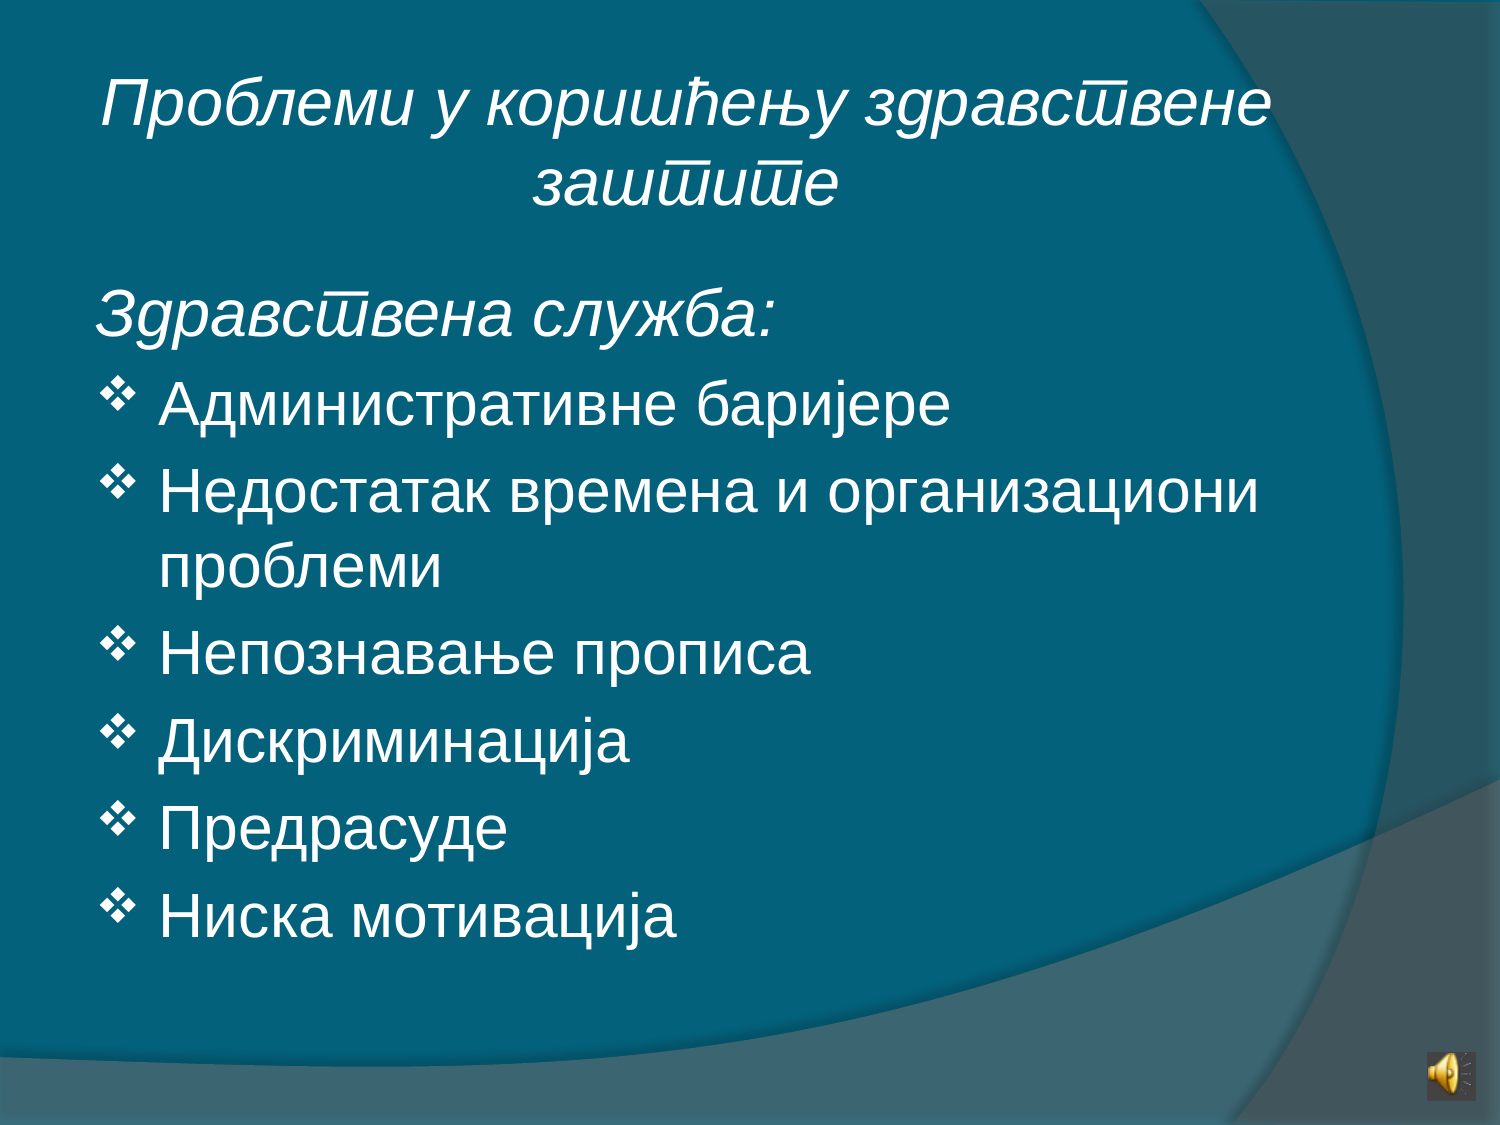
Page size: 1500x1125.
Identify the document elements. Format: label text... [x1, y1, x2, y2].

title Проблеми у коришћењу здравствене заштите [75, 45, 1300, 233]
list Здравствена служба: Административне баријере Недостатак времена и организациони проблеми Непознавање прописа Дискриминација Предрасуде Ниска мотивација [75, 262, 1300, 1005]
picture [1426, 1051, 1477, 1102]
